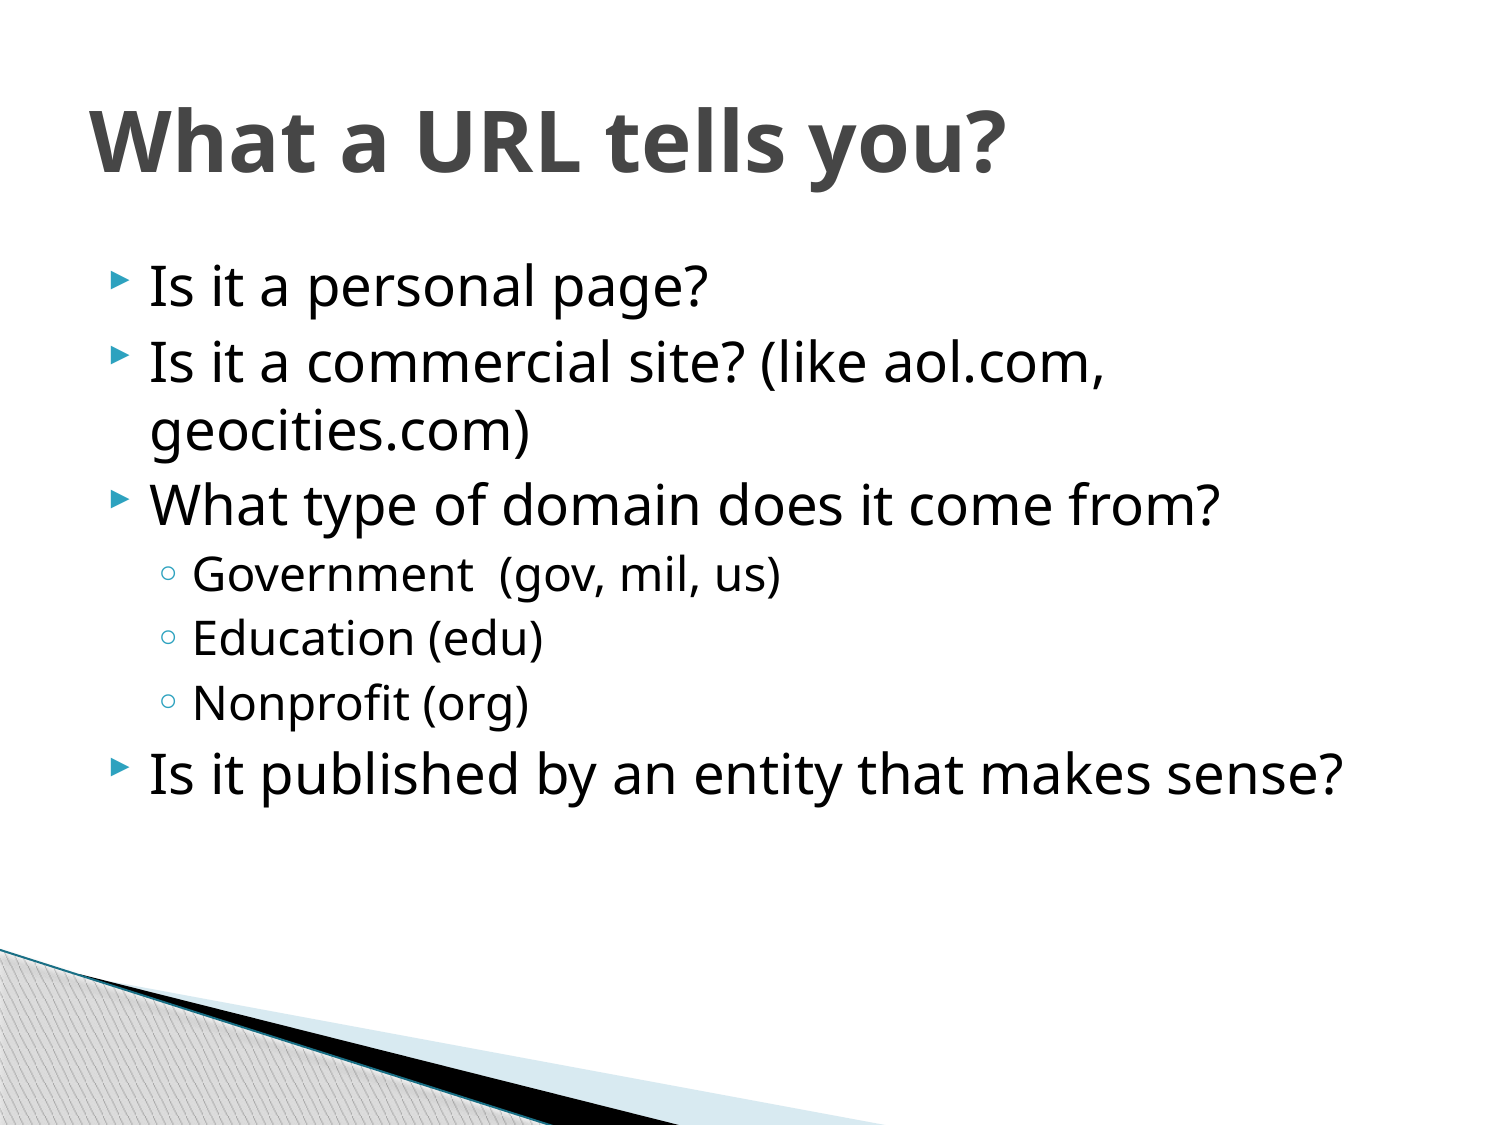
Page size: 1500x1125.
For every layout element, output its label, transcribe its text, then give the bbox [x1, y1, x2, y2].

title What a URL tells you? [75, 45, 1425, 233]
list Is it a personal page? Is it a commercial site? (like aol.com, geocities.com) What type of domain does it come from? Government (gov, mil, us) Education (edu) Nonprofit (org) Is it published by an entity that makes sense? [75, 243, 1425, 986]
